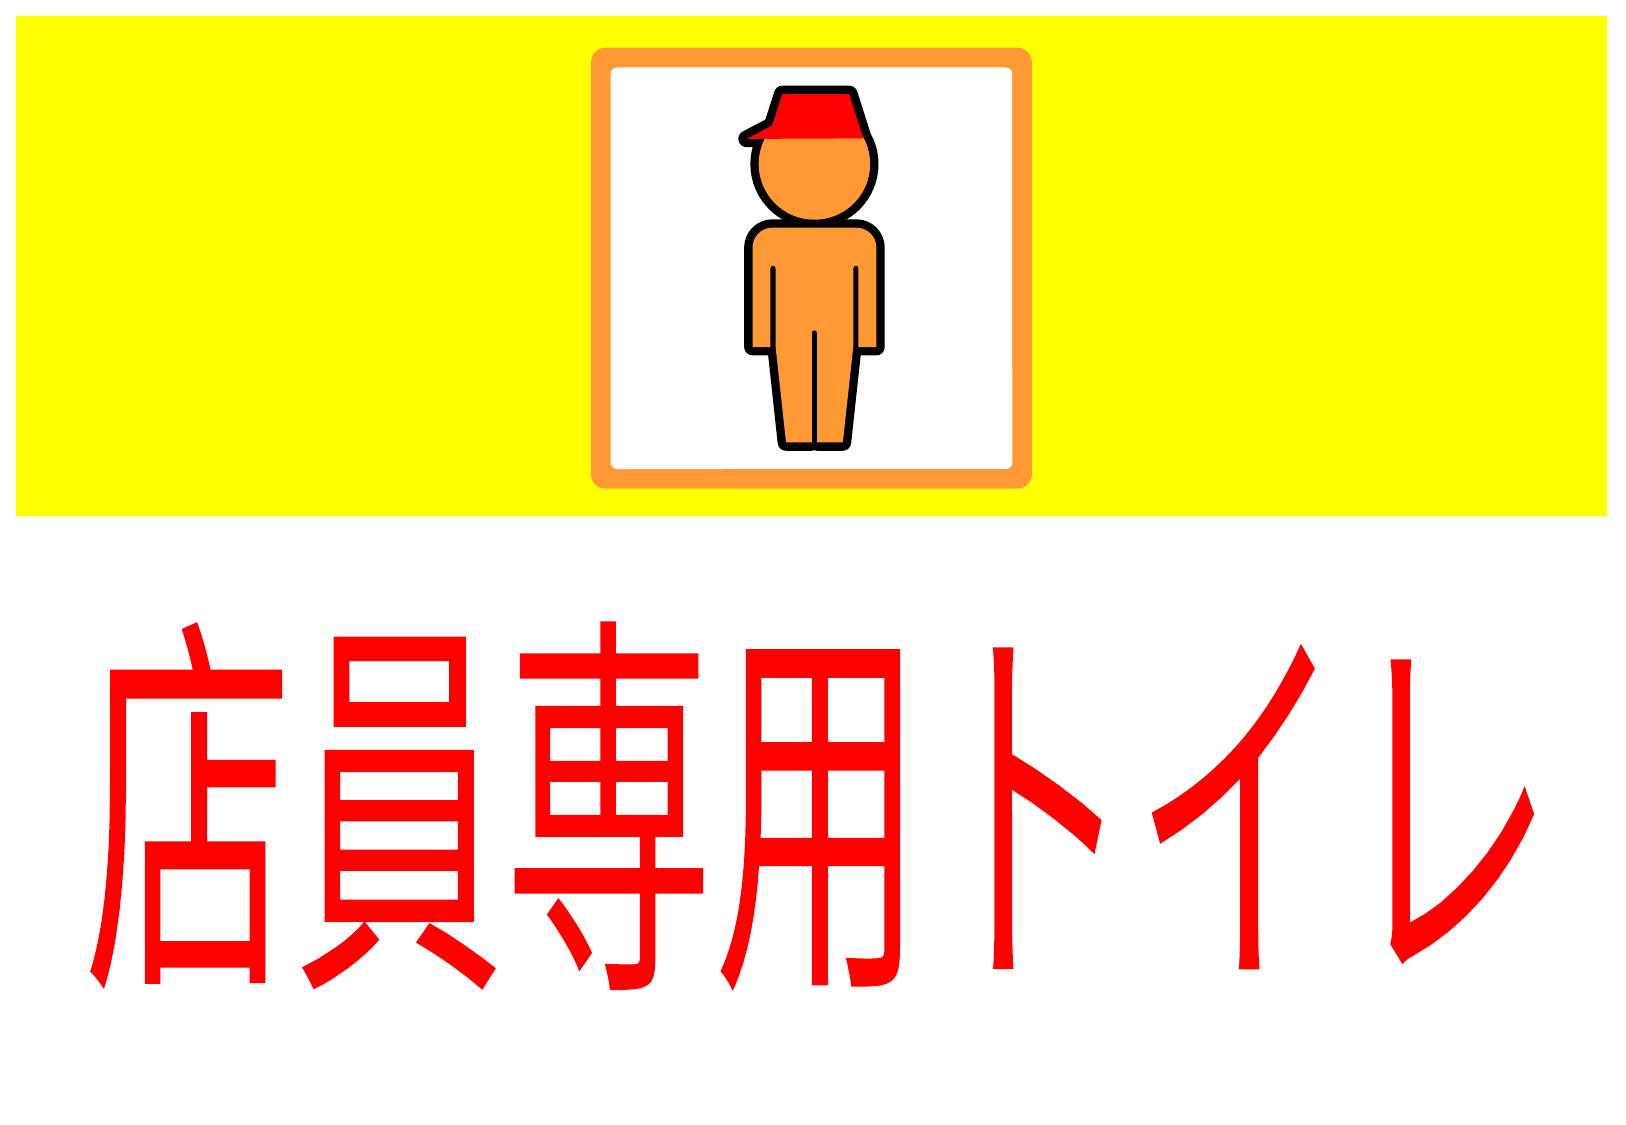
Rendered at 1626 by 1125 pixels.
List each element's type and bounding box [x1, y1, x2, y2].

text_box [590, 47, 1033, 489]
text_box [14, 14, 1609, 518]
